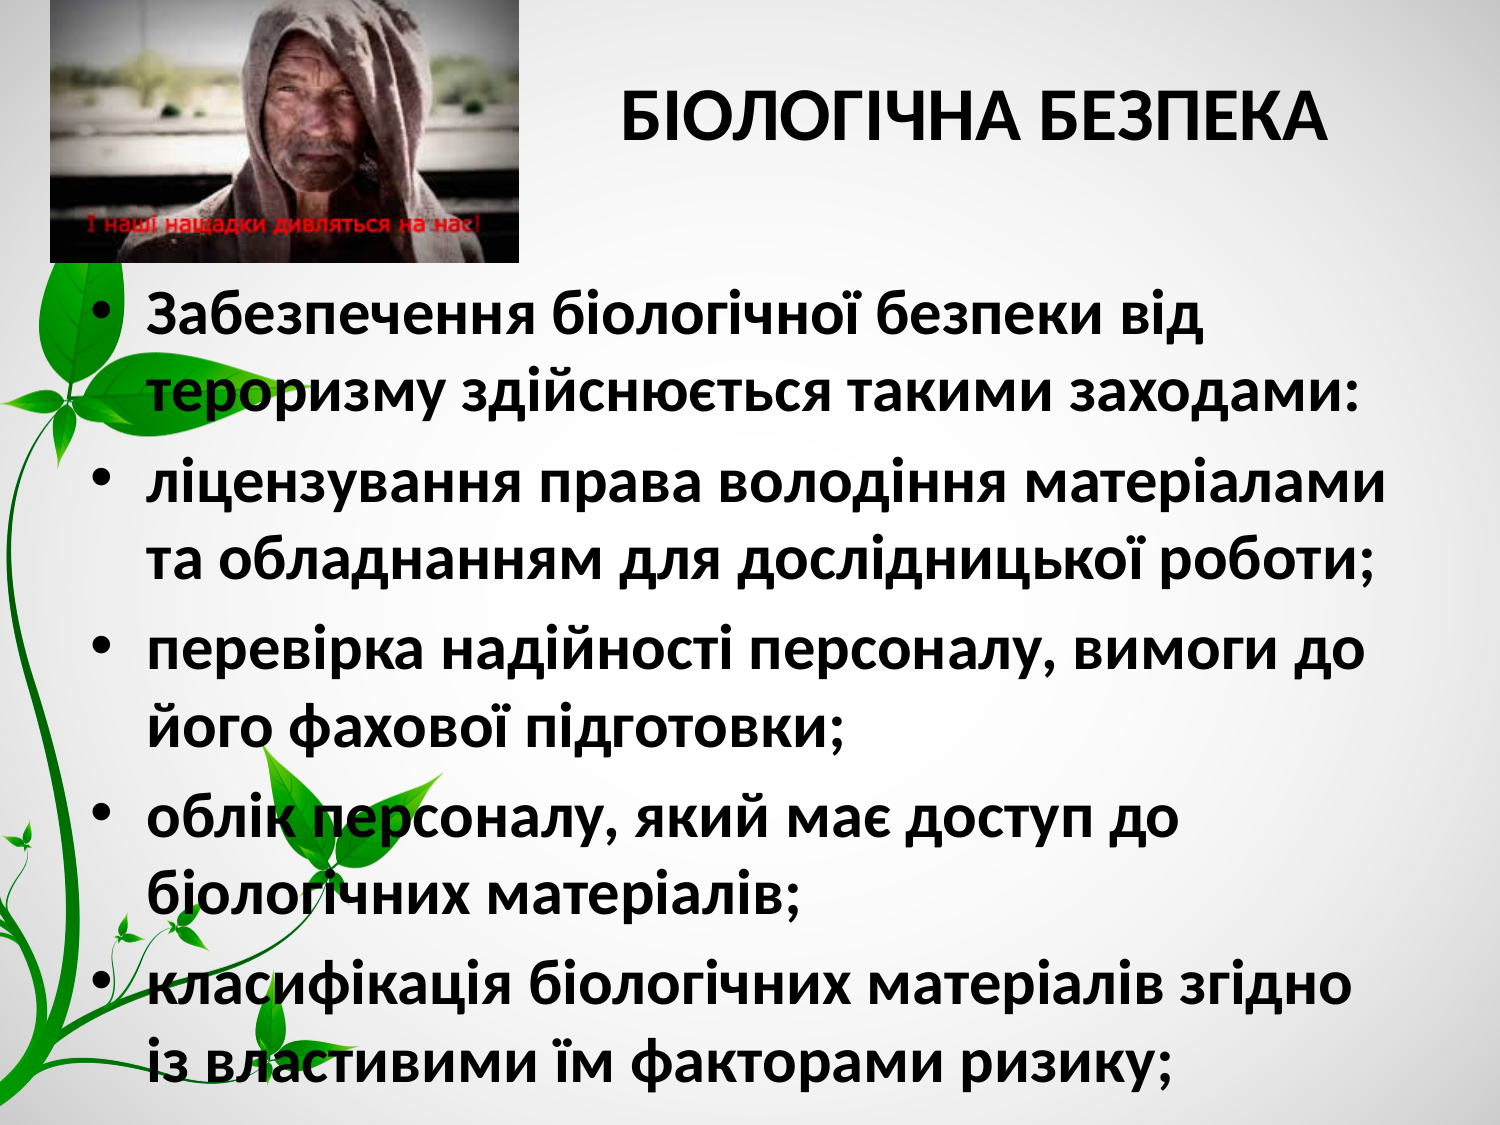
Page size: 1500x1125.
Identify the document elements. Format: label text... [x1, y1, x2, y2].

title БІОЛОГІЧНА БЕЗПЕКА [523, 24, 1425, 195]
picture [0, 0, 1500, 1125]
list Забезпечення біологічної безпеки від тероризму здійснюється такими захо­дами: ліцензування права володіння матеріалами та обладнанням для дослід­ницької роботи; перевірка надійності персоналу, вимоги до його фахової підготовки; облік персоналу, який має доступ до біологічних матеріалів; класифікація біологічних матеріалів згідно із властивими їм факторами ризику; [75, 262, 1425, 1113]
